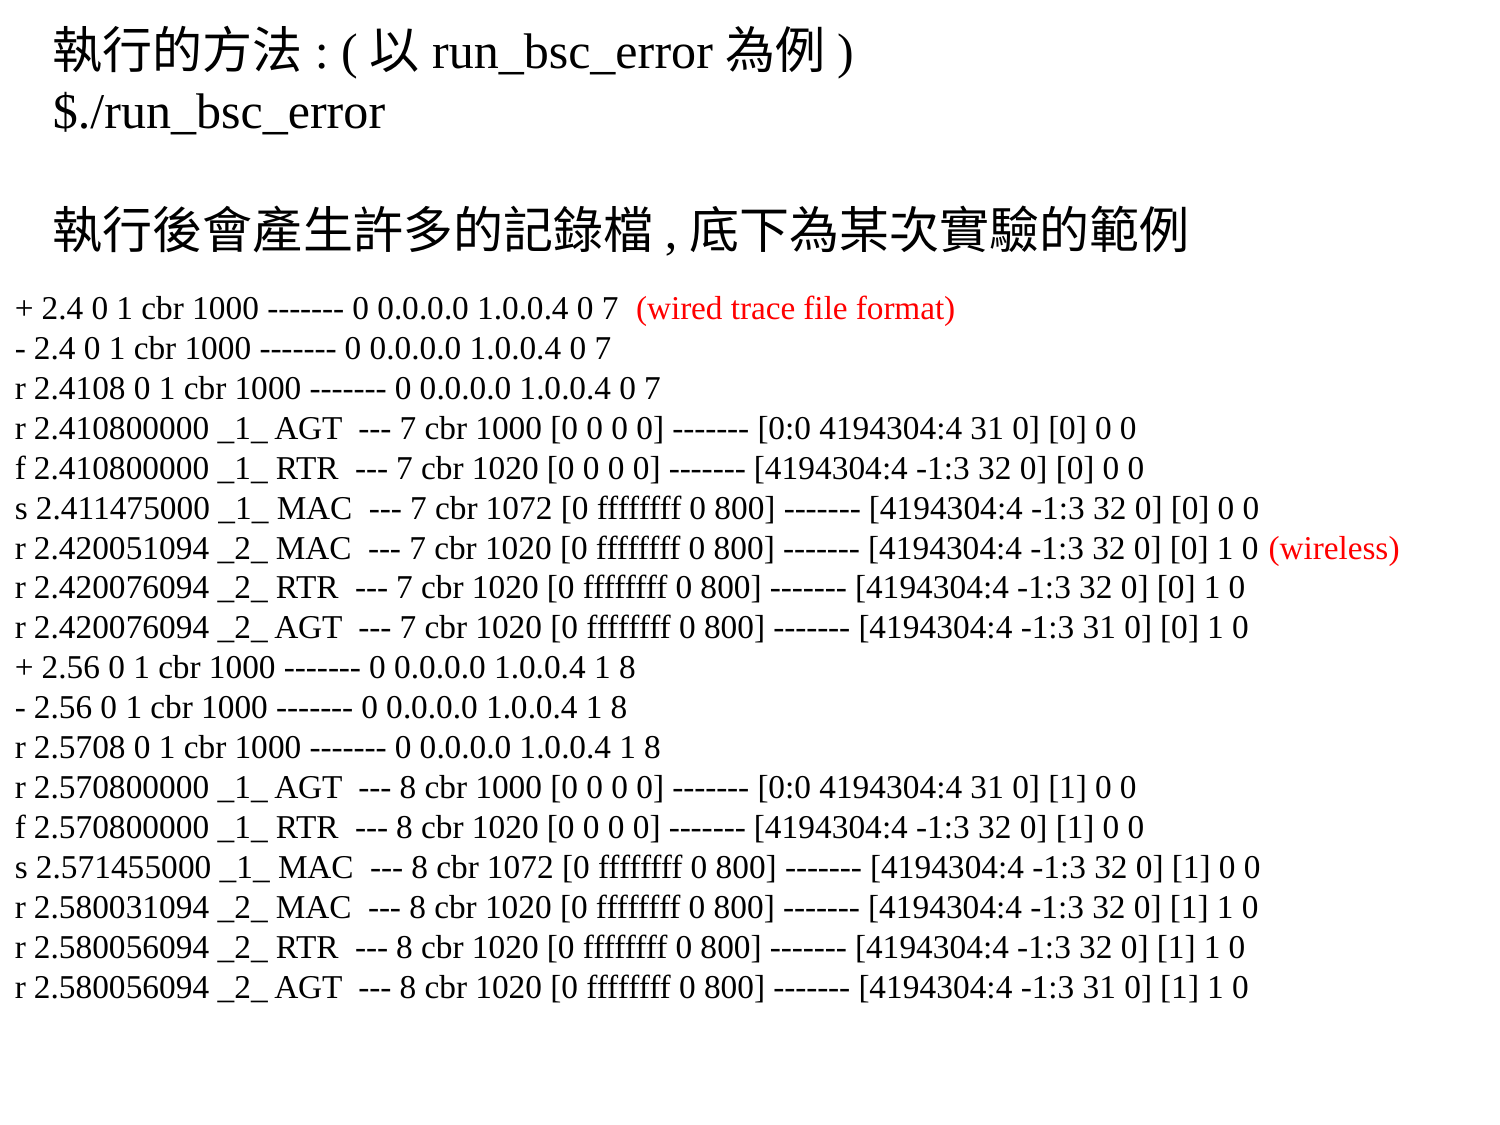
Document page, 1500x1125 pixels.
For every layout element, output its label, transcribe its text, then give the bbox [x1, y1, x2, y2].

text_box 執行的方法: (以run_bsc_error為例) $./run_bsc_error 執行後會產生許多的記錄檔,底下為某次實驗的範例 [38, 10, 1205, 278]
text_box + 2.4 0 1 cbr 1000 ------- 0 0.0.0.0 1.0.0.4 0 7 (wired trace file format) - 2.4 0 1 cbr 1000 ------- 0 0.0.0.0 1.0.0.4 0 7 r 2.4108 0 1 cbr 1000 ------- 0 0.0.0.0 1.0.0.4 0 7 r 2.410800000 _1_ AGT --- 7 cbr 1000 [0 0 0 0] ------- [0:0 4194304:4 31 0] [0] 0 0 f 2.410800000 _1_ RTR --- 7 cbr 1020 [0 0 0 0] ------- [4194304:4 -1:3 32 0] [0] 0 0 s 2.411475000 _1_ MAC --- 7 cbr 1072 [0 ffffffff 0 800] ------- [4194304:4 -1:3 32 0] [0] 0 0 r 2.420051094 _2_ MAC --- 7 cbr 1020 [0 ffffffff 0 800] ------- [4194304:4 -1:3 32 0] [0] 1 0 (wireless) r 2.420076094 _2_ RTR --- 7 cbr 1020 [0 ffffffff 0 800] ------- [4194304:4 -1:3 32 0] [0] 1 0 r 2.420076094 _2_ AGT --- 7 cbr 1020 [0 ffffffff 0 800] ------- [4194304:4 -1:3 31 0] [0] 1 0 + 2.56 0 1 cbr 1000 ------- 0 0.0.0.0 1.0.0.4 1 8 - 2.56 0 1 cbr 1000 ------- 0 0.0.0.0 1.0.0.4 1 8 r 2.5708 0 1 cbr 1000 ------- 0 0.0.0.0 1.0.0.4 1 8 r 2.570800000 _1_ AGT --- 8 cbr 1000 [0 0 0 0] ------- [0:0 4194304:4 31 0] [1] 0 0 f 2.570800000 _1_ RTR --- 8 cbr 1020 [0 0 0 0] ------- [4194304:4 -1:3 32 0] [1] 0 0 s 2.571455000 _1_ MAC --- 8 cbr 1072 [0 ffffffff 0 800] ------- [4194304:4 -1:3 32 0] [1] 0 0 r 2.580031094 _2_ MAC --- 8 cbr 1020 [0 ffffffff 0 800] ------- [4194304:4 -1:3 32 0] [1] 1 0 r 2.580056094 _2_ RTR --- 8 cbr 1020 [0 ffffffff 0 800] ------- [4194304:4 -1:3 32 0] [1] 1 0 r 2.580056094 _2_ AGT --- 8 cbr 1020 [0 ffffffff 0 800] ------- [4194304:4 -1:3 31 0] [1] 1 0 [0, 278, 1459, 1013]
